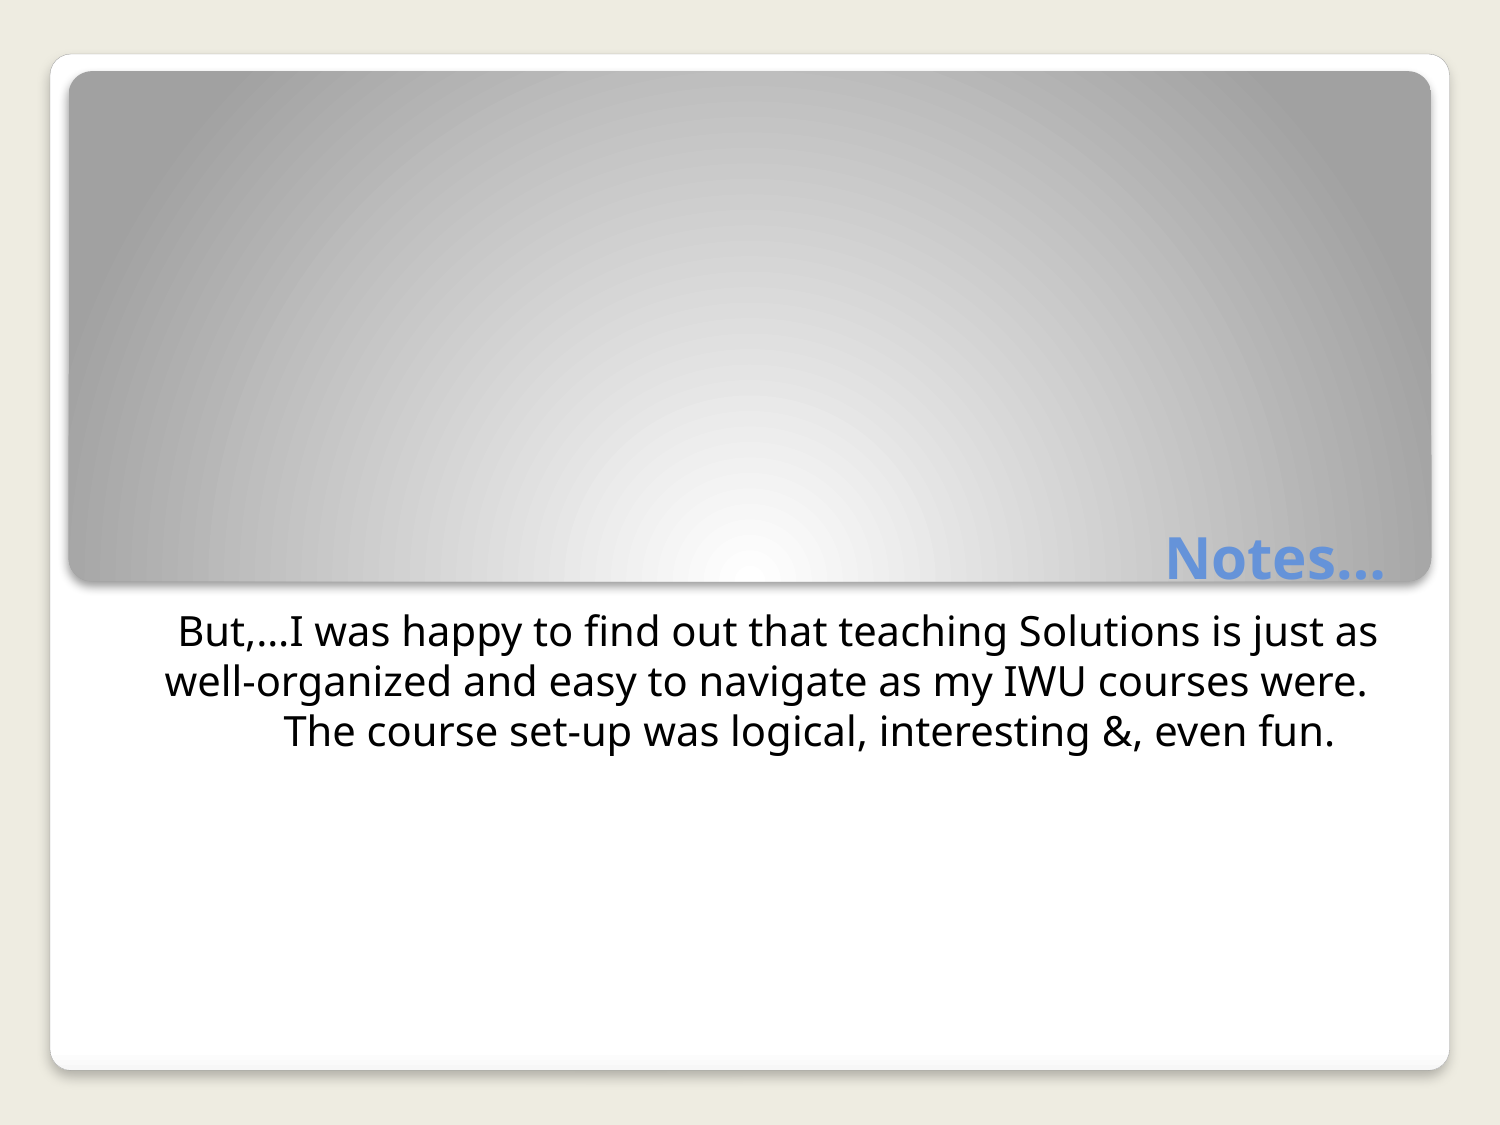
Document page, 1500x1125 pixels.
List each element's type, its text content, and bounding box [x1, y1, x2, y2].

subtitle But,…I was happy to find out that teaching Solutions is just as well-organized and easy to navigate as my IWU courses were. The course set-up was logical, interesting &, even fun. [118, 604, 1394, 850]
title Notes… [118, 298, 1394, 599]
